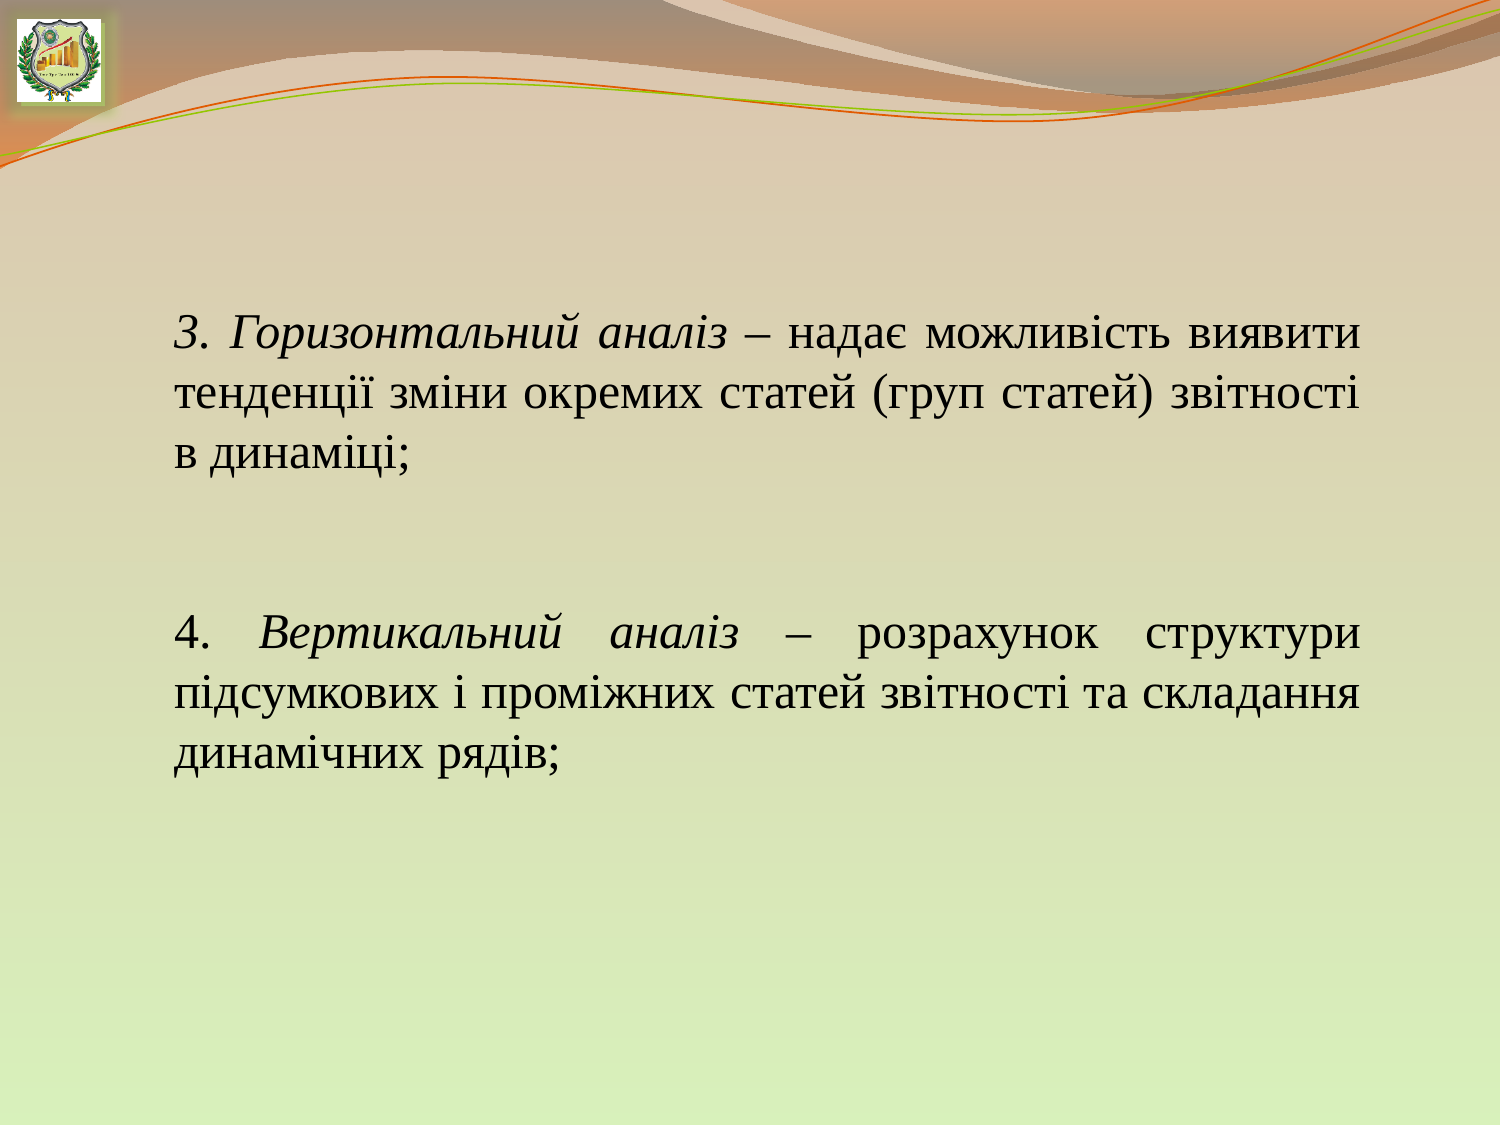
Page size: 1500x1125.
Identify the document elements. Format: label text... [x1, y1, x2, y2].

text_box 3. Горизонтальний аналіз – надає можливість виявити тенденції зміни окремих статей (груп статей) звітності в динаміці; 4. Вертикальний аналіз – розрахунок структури підсумкових і проміжних статей звітності та складання динамічних рядів; [159, 290, 1376, 786]
picture [17, 18, 101, 102]
